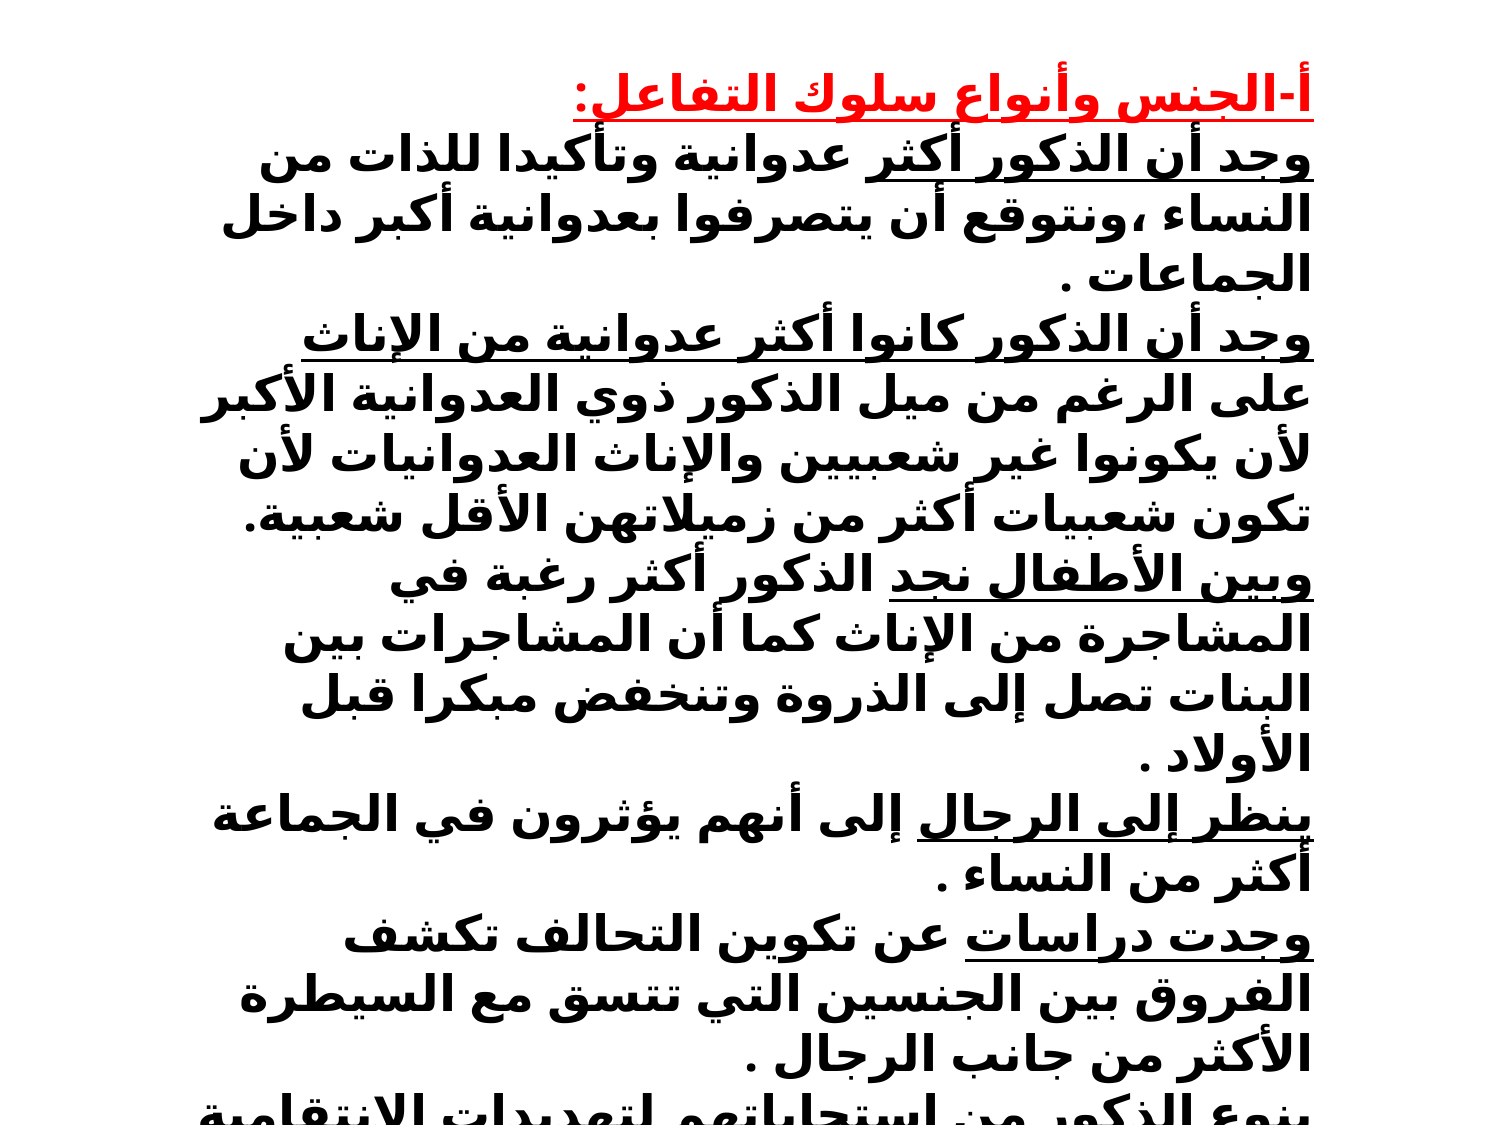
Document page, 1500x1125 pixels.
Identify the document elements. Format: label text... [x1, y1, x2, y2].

text_box أ-الجنس وأنواع سلوك التفاعل: وجد أن الذكور أكثر عدوانية وتأكيدا للذات من النساء ،ونتوقع أن يتصرفوا بعدوانية أكبر داخل الجماعات . وجد أن الذكور كانوا أكثر عدوانية من الإناث على الرغم من ميل الذكور ذوي العدوانية الأكبر لأن يكونوا غير شعبيين والإناث العدوانيات لأن تكون شعبيات أكثر من زميلاتهن الأقل شعبية. وبين الأطفال نجد الذكور أكثر رغبة في المشاجرة من الإناث كما أن المشاجرات بين البنات تصل إلى الذروة وتنخفض مبكرا قبل الأولاد . ينظر إلى الرجال إلى أنهم يؤثرون في الجماعة أكثر من النساء . وجدت دراسات عن تكوين التحالف تكشف الفروق بين الجنسين التي تتسق مع السيطرة الأكثر من جانب الرجال . ينوع الذكور من استجاباتهم لتهديدات الانتقامية وفقا لمقدار التهديد ولكن الإناث يبدو أنهن يصبحن أكثر خضوعا بصرف النظر عن درجة التهديد . قراءة ص 194 [171, 54, 1329, 1125]
